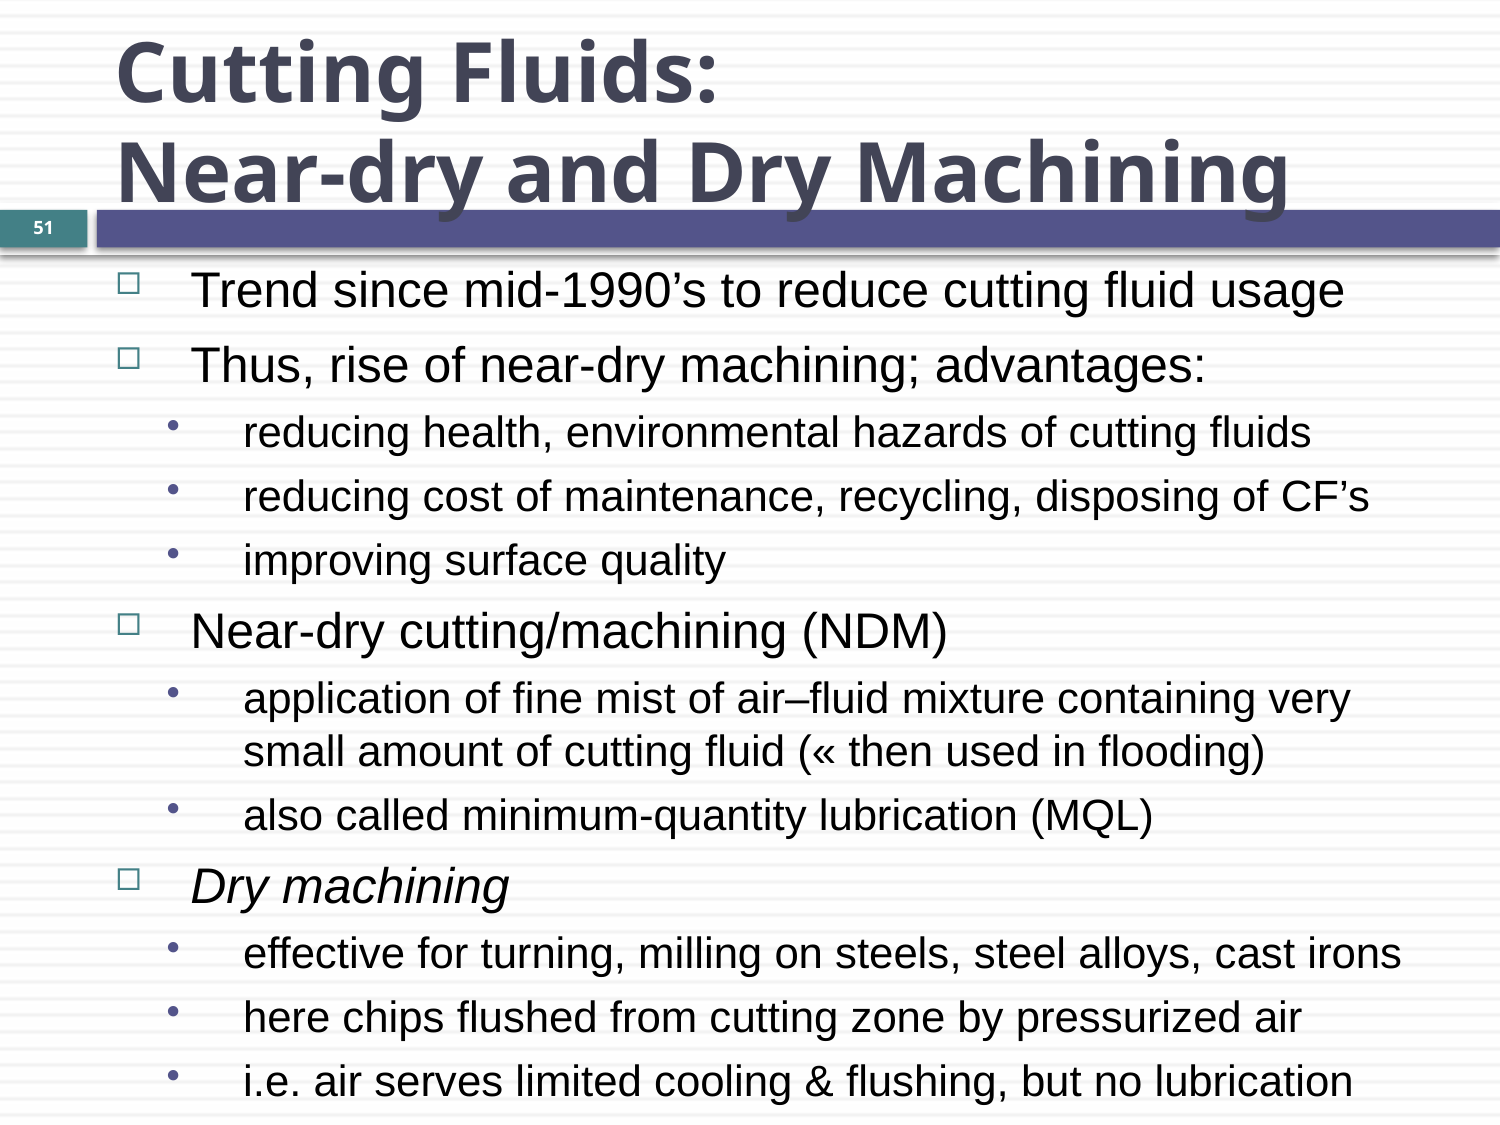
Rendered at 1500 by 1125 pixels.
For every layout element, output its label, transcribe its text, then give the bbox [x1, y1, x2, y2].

title Cutting Fluids: Near-dry and Dry Machining [99, 37, 1438, 200]
list Trend since mid-1990’s to reduce cutting fluid usage Thus, rise of near-dry machining; advantages: reducing health, environmental hazards of cutting fluids reducing cost of maintenance, recycling, disposing of CF’s improving surface quality Near-dry cutting/machining (NDM) application of fine mist of air–fluid mixture containing very small amount of cutting fluid (« then used in flooding) also called minimum-quantity lubrication (MQL) Dry machining effective for turning, milling on steels, steel alloys, cast irons here chips flushed from cutting zone by pressurized air i.e. air serves limited cooling & flushing, but no lubrication [100, 249, 1475, 1113]
slide_number 51 [0, 208, 88, 249]
